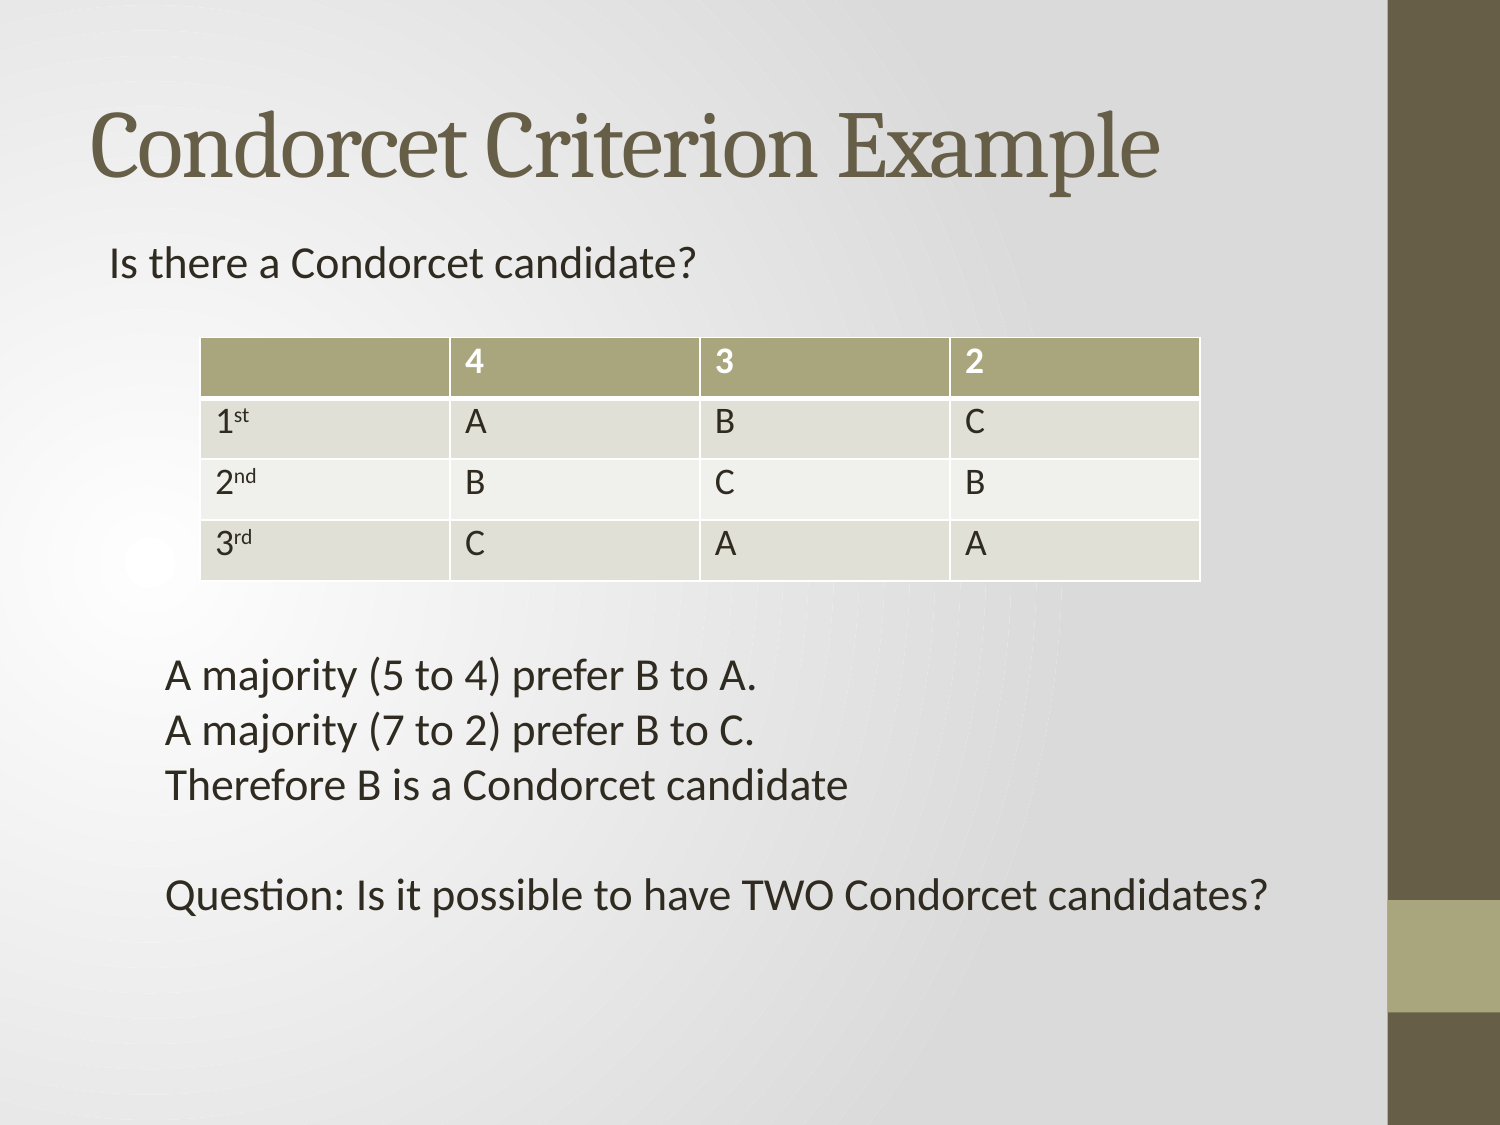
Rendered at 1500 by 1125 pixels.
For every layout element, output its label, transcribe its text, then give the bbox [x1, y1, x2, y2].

table_cell A [451, 401, 699, 458]
table_cell C [451, 521, 699, 580]
table_cell B [951, 460, 1199, 519]
table_header [201, 338, 449, 396]
list Is there a Condorcet candidate? [75, 224, 1325, 325]
table_cell C [951, 401, 1199, 458]
title Condorcet Criterion Example [75, 45, 1325, 224]
table_cell B [701, 401, 949, 458]
table_cell 1st [201, 401, 449, 458]
table_cell C [701, 460, 949, 519]
table_header 4 [451, 338, 699, 396]
table_header 2 [951, 338, 1199, 396]
table_cell A [701, 521, 949, 580]
table_cell 2nd [201, 460, 449, 519]
table_header 3 [701, 338, 949, 396]
table_cell B [451, 460, 699, 519]
table_cell 3rd [201, 521, 449, 580]
text_box A majority (5 to 4) prefer B to A. A majority (7 to 2) prefer B to C. Therefore B is a Condorcet candidate Question: Is it possible to have TWO Condorcet candidates? [149, 637, 1338, 928]
table_cell A [951, 521, 1199, 580]
